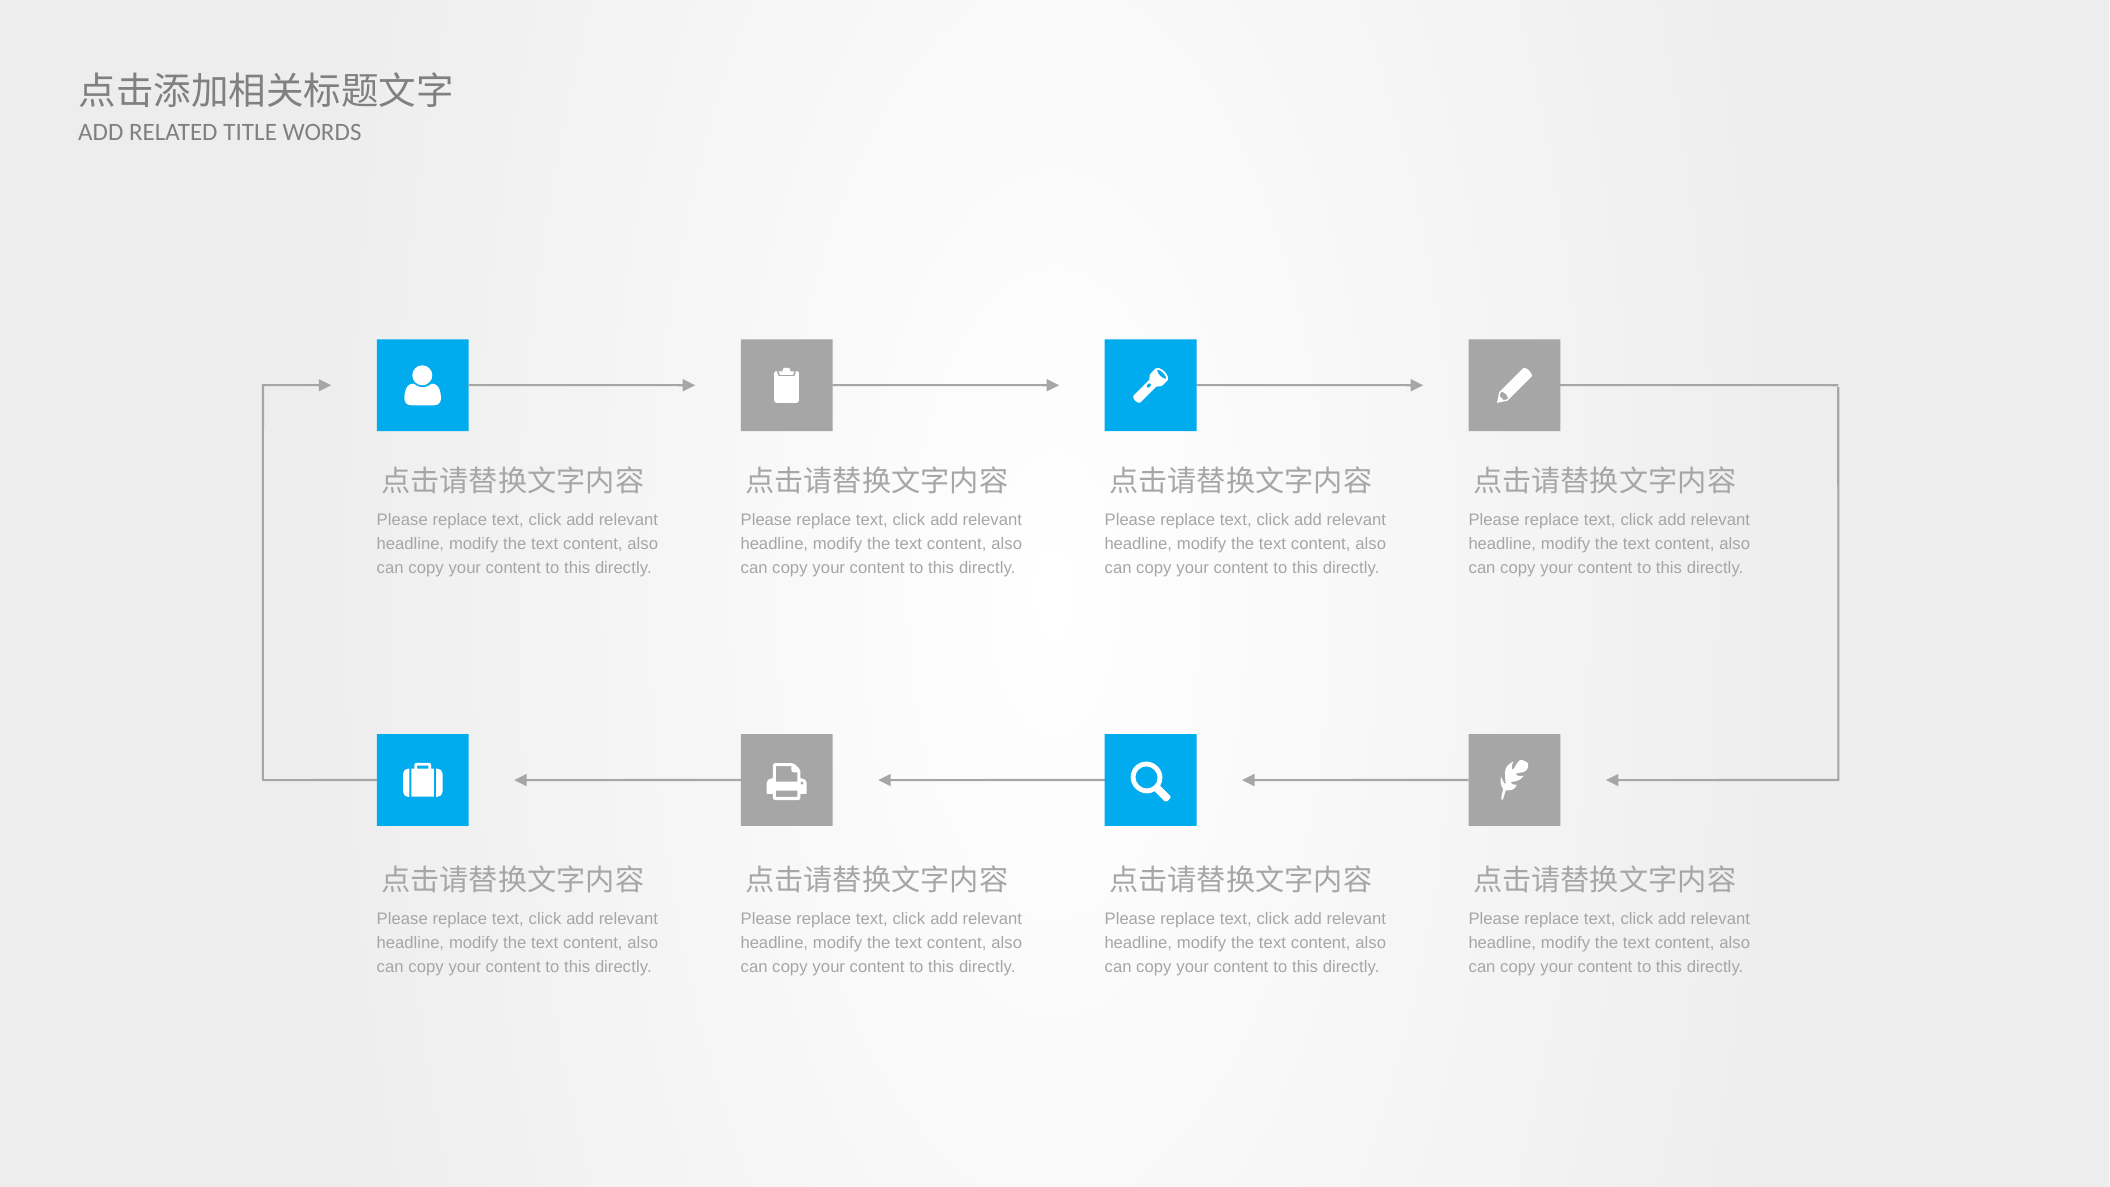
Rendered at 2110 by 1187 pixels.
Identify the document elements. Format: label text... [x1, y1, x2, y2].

text_box Please replace text, click add relevant headline, modify the text content, also can copy your content to this directly. [1104, 504, 1408, 577]
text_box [376, 734, 469, 826]
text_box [740, 339, 833, 432]
text_box 点击请替换文字内容 [745, 854, 1109, 897]
text_box [878, 773, 1104, 787]
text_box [1468, 339, 1561, 432]
text_box 点击请替换文字内容 [1109, 854, 1473, 897]
text_box [469, 379, 696, 392]
text_box Please replace text, click add relevant headline, modify the text content, also can copy your content to this directly. [1104, 904, 1408, 977]
text_box Please replace text, click add relevant headline, modify the text content, also can copy your content to this directly. [740, 504, 1044, 577]
text_box [514, 773, 740, 787]
text_box [833, 379, 1060, 392]
text_box Please replace text, click add relevant headline, modify the text content, also can copy your content to this directly. [1468, 904, 1772, 977]
text_box [1242, 773, 1468, 787]
text_box [1606, 773, 1839, 787]
text_box Please replace text, click add relevant headline, modify the text content, also can copy your content to this directly. [740, 904, 1044, 977]
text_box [376, 339, 469, 432]
text_box 点击请替换文字内容 [381, 854, 745, 897]
text_box [1197, 379, 1424, 392]
text_box Please replace text, click add relevant headline, modify the text content, also can copy your content to this directly. [376, 504, 680, 577]
text_box 点击请替换文字内容 [381, 454, 745, 497]
text_box 点击请替换文字内容 [1109, 454, 1473, 497]
text_box 点击请替换文字内容 [745, 454, 1109, 497]
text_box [1468, 734, 1561, 826]
text_box ADD RELATED TITLE WORDS [62, 107, 379, 154]
text_box 点击请替换文字内容 [1473, 454, 1847, 497]
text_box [1104, 734, 1197, 826]
text_box Please replace text, click add relevant headline, modify the text content, also can copy your content to this directly. [1468, 504, 1772, 577]
text_box 点击添加相关标题文字 [62, 59, 470, 121]
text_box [1104, 339, 1197, 432]
text_box 点击请替换文字内容 [1473, 854, 1847, 897]
text_box [261, 379, 332, 392]
picture [0, 0, 2110, 1187]
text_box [740, 734, 833, 826]
text_box Please replace text, click add relevant headline, modify the text content, also can copy your content to this directly. [376, 904, 680, 977]
